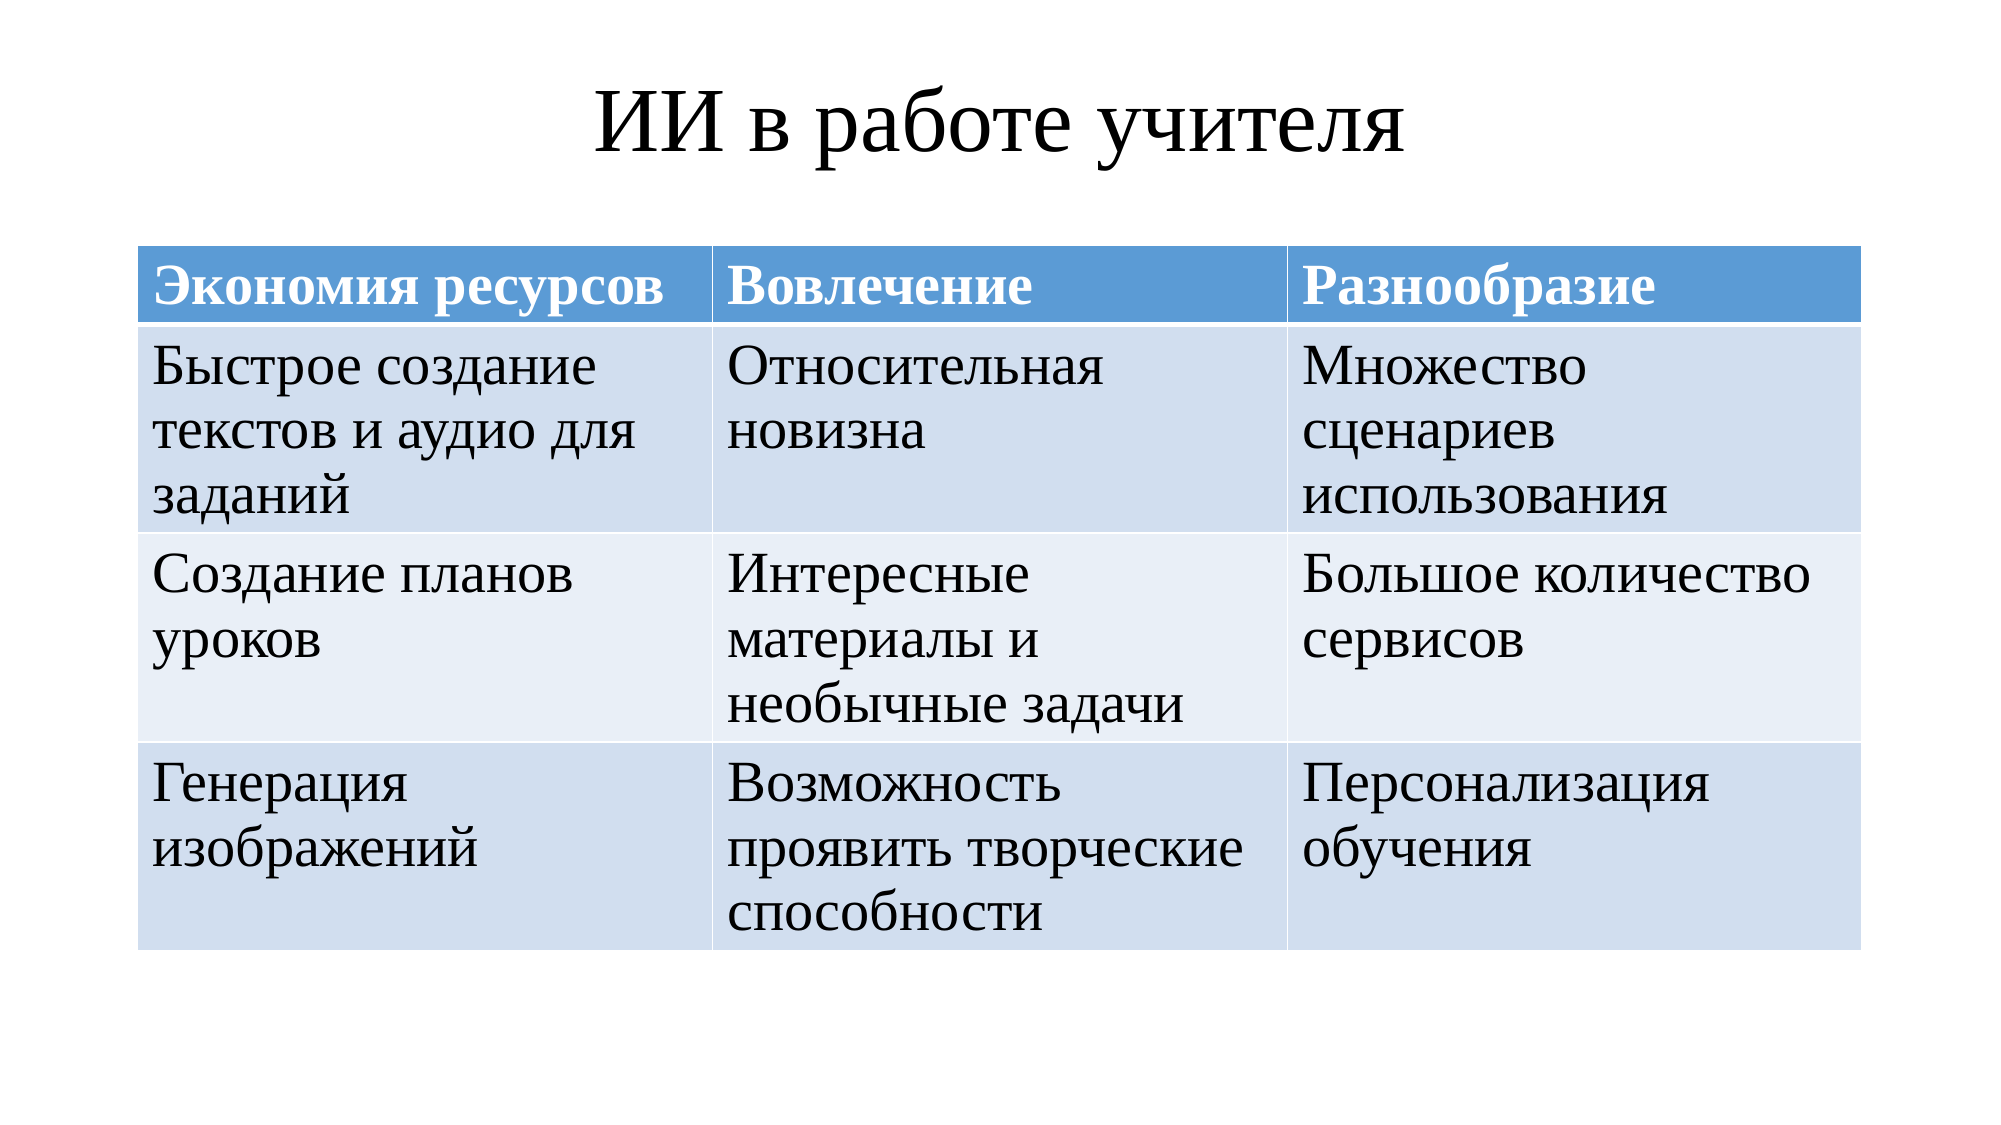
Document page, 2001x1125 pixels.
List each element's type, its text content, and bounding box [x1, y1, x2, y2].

table_cell Возможность проявить творческие способности [713, 743, 1287, 950]
table_cell Множество сценариев использования [1288, 327, 1861, 532]
table_cell Быстрое создание текстов и аудио для заданий [138, 327, 712, 532]
title ИИ в работе учителя [137, 59, 1863, 184]
table_cell Большое количество сервисов [1288, 534, 1861, 741]
table_cell Создание планов уроков [138, 534, 712, 741]
table_header Вовлечение [713, 246, 1287, 322]
table_cell Интересные материалы и необычные задачи [713, 534, 1287, 741]
table_cell Персонализация обучения [1288, 743, 1861, 950]
table_cell Генерация изображений [138, 743, 712, 950]
table_header Разнообразие [1288, 246, 1861, 322]
table_header Экономия ресурсов [138, 246, 712, 322]
table_cell Относительная новизна [713, 327, 1287, 532]
